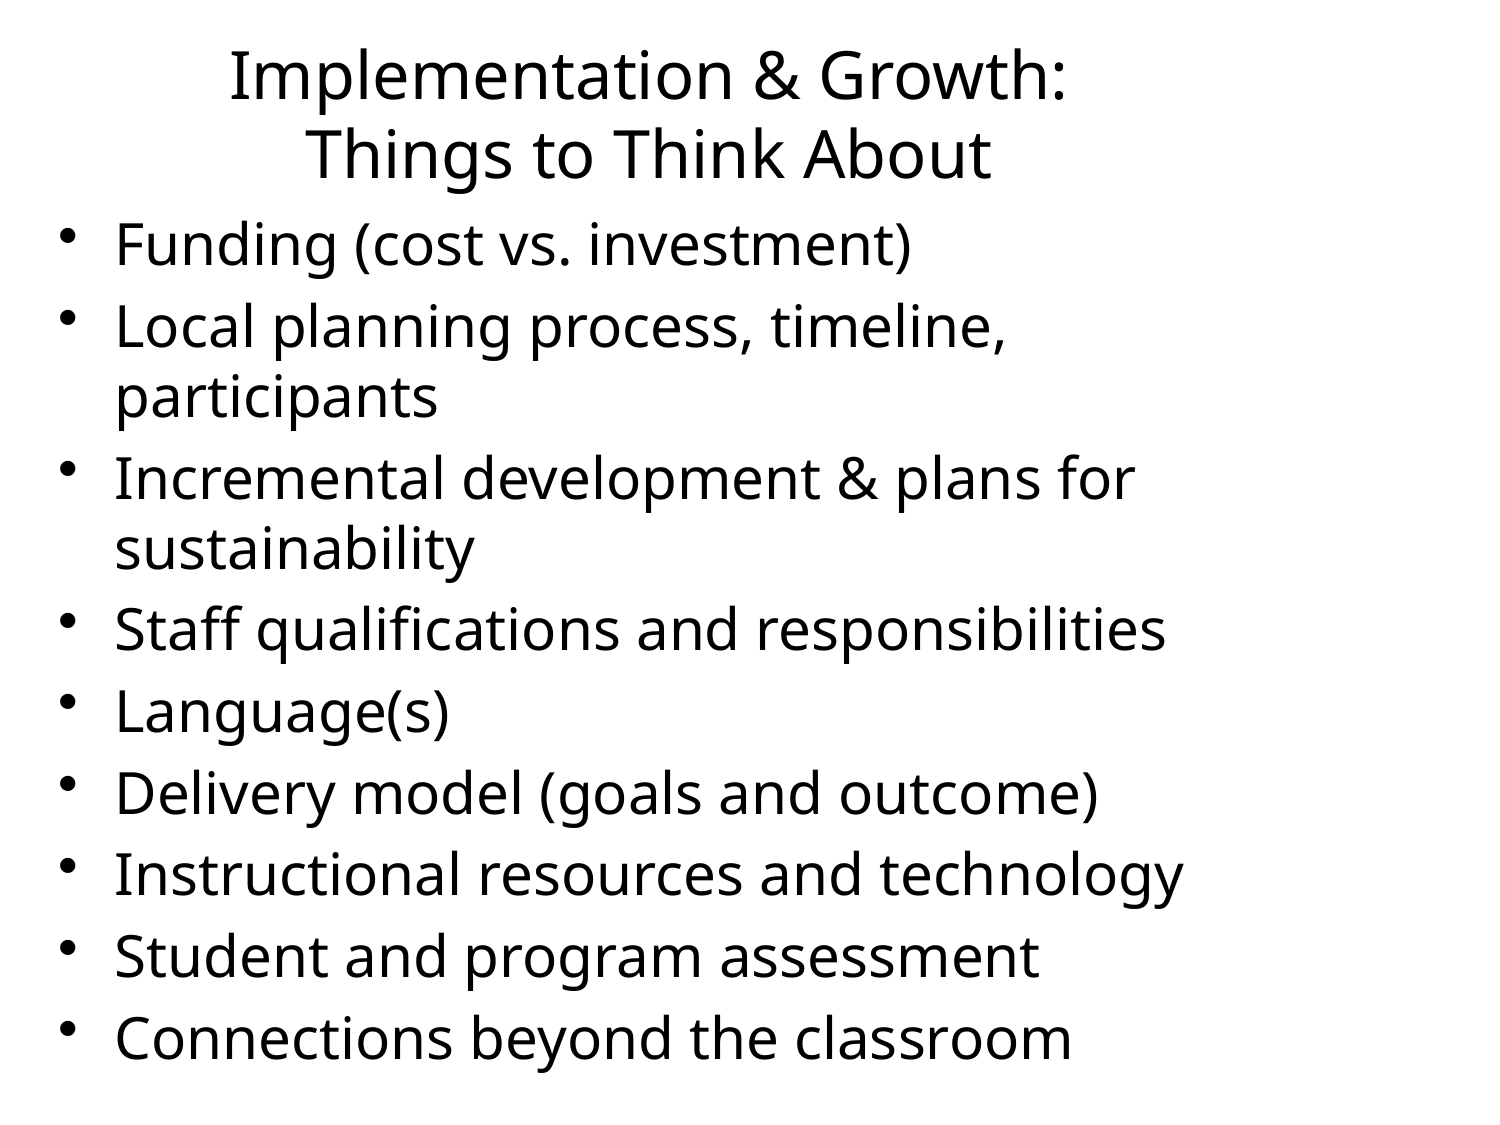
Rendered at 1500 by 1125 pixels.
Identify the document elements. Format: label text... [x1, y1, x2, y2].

list Funding (cost vs. investment) Local planning process, timeline, participants Incremental development & plans for sustainability Staff qualifications and responsibilities Language(s) Delivery model (goals and outcome) Instructional resources and technology Student and program assessment Connections beyond the classroom [42, 199, 1256, 1001]
title Implementation & Growth: Things to Think About [35, 36, 1263, 188]
